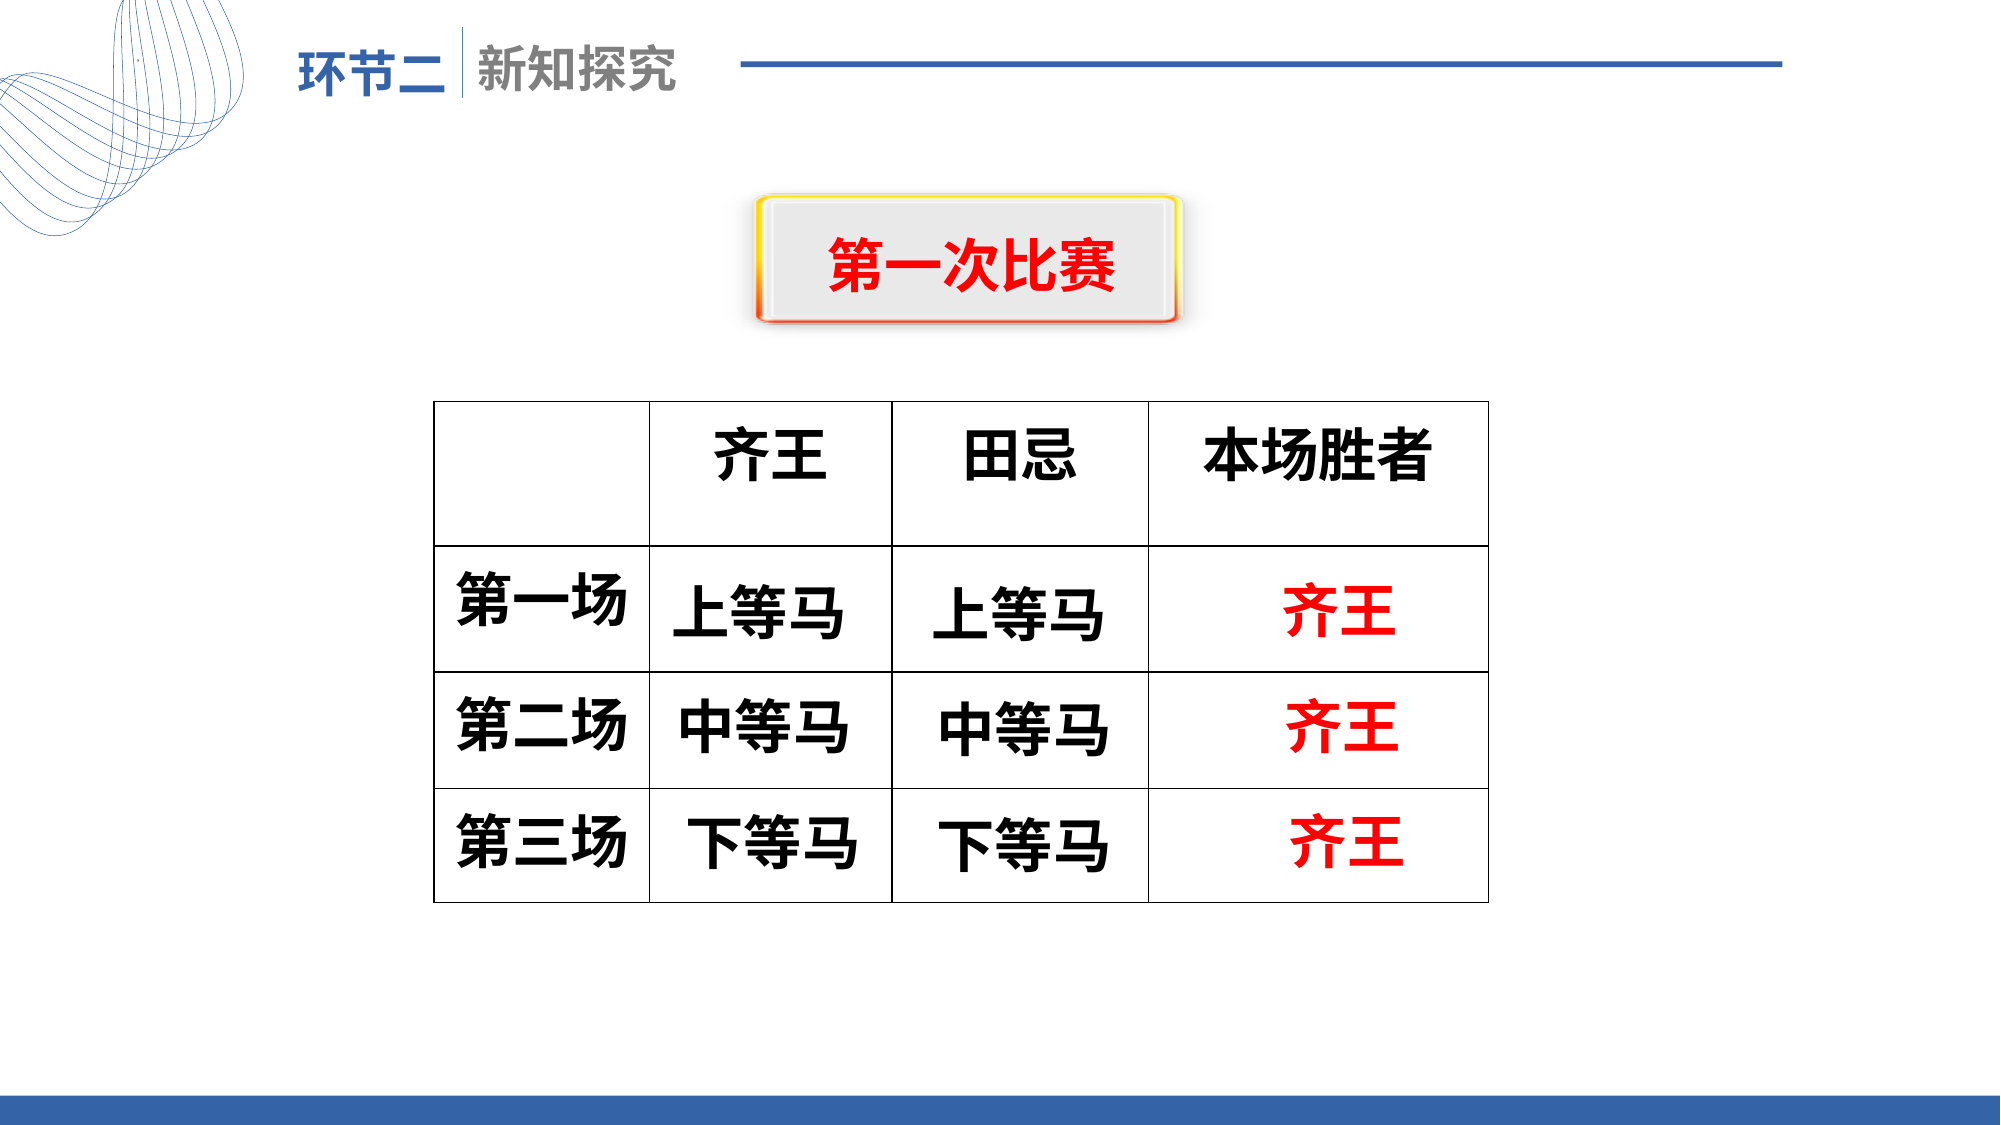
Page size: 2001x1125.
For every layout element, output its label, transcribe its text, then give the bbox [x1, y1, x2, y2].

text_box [714, 180, 1225, 345]
table_cell [893, 789, 1148, 902]
table_cell [1149, 673, 1488, 788]
table_cell 第二场 [435, 673, 649, 788]
table_cell [893, 547, 1148, 671]
table_header 本场胜者 [1149, 402, 1488, 545]
text_box 下等马 [670, 799, 876, 884]
table_cell 第一场 [435, 547, 649, 671]
table_header 齐王 [650, 402, 891, 545]
table_header 田忌 [893, 402, 1148, 545]
text_box 齐王 [1269, 683, 1416, 768]
text_box 上等马 [917, 570, 1122, 656]
table_header [435, 402, 649, 545]
text_box 中等马 [661, 682, 867, 768]
table_cell [1149, 789, 1488, 902]
table_cell [893, 673, 1148, 788]
table_cell 第三场 [435, 789, 649, 902]
table_cell [650, 789, 891, 902]
table_cell [650, 547, 891, 671]
text_box 齐王 [1266, 566, 1414, 652]
table_cell [650, 673, 891, 788]
text_box 下等马 [921, 801, 1127, 887]
text_box 上等马 [656, 568, 862, 654]
table_cell [1149, 547, 1488, 671]
text_box 齐王 [1274, 797, 1421, 883]
text_box 中等马 [921, 685, 1127, 771]
